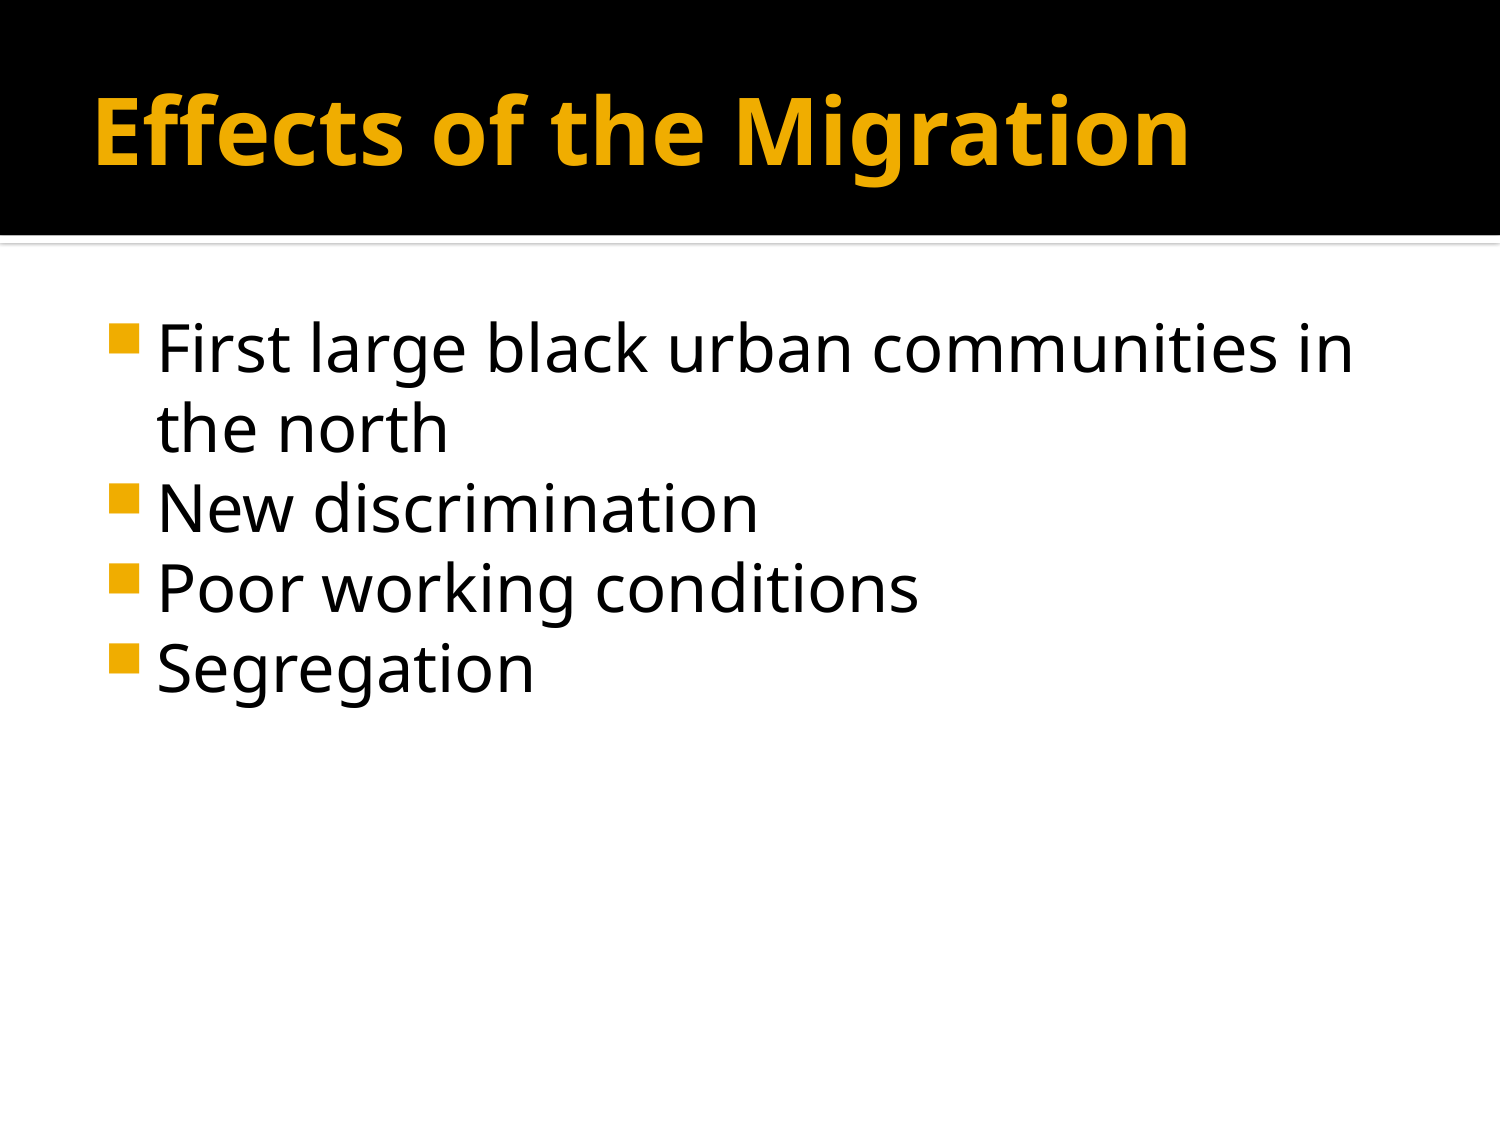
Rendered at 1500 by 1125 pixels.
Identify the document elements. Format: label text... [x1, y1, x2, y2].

title Effects of the Migration [75, 25, 1425, 231]
list First large black urban communities in the north New discrimination Poor working conditions Segregation [75, 291, 1425, 1050]
